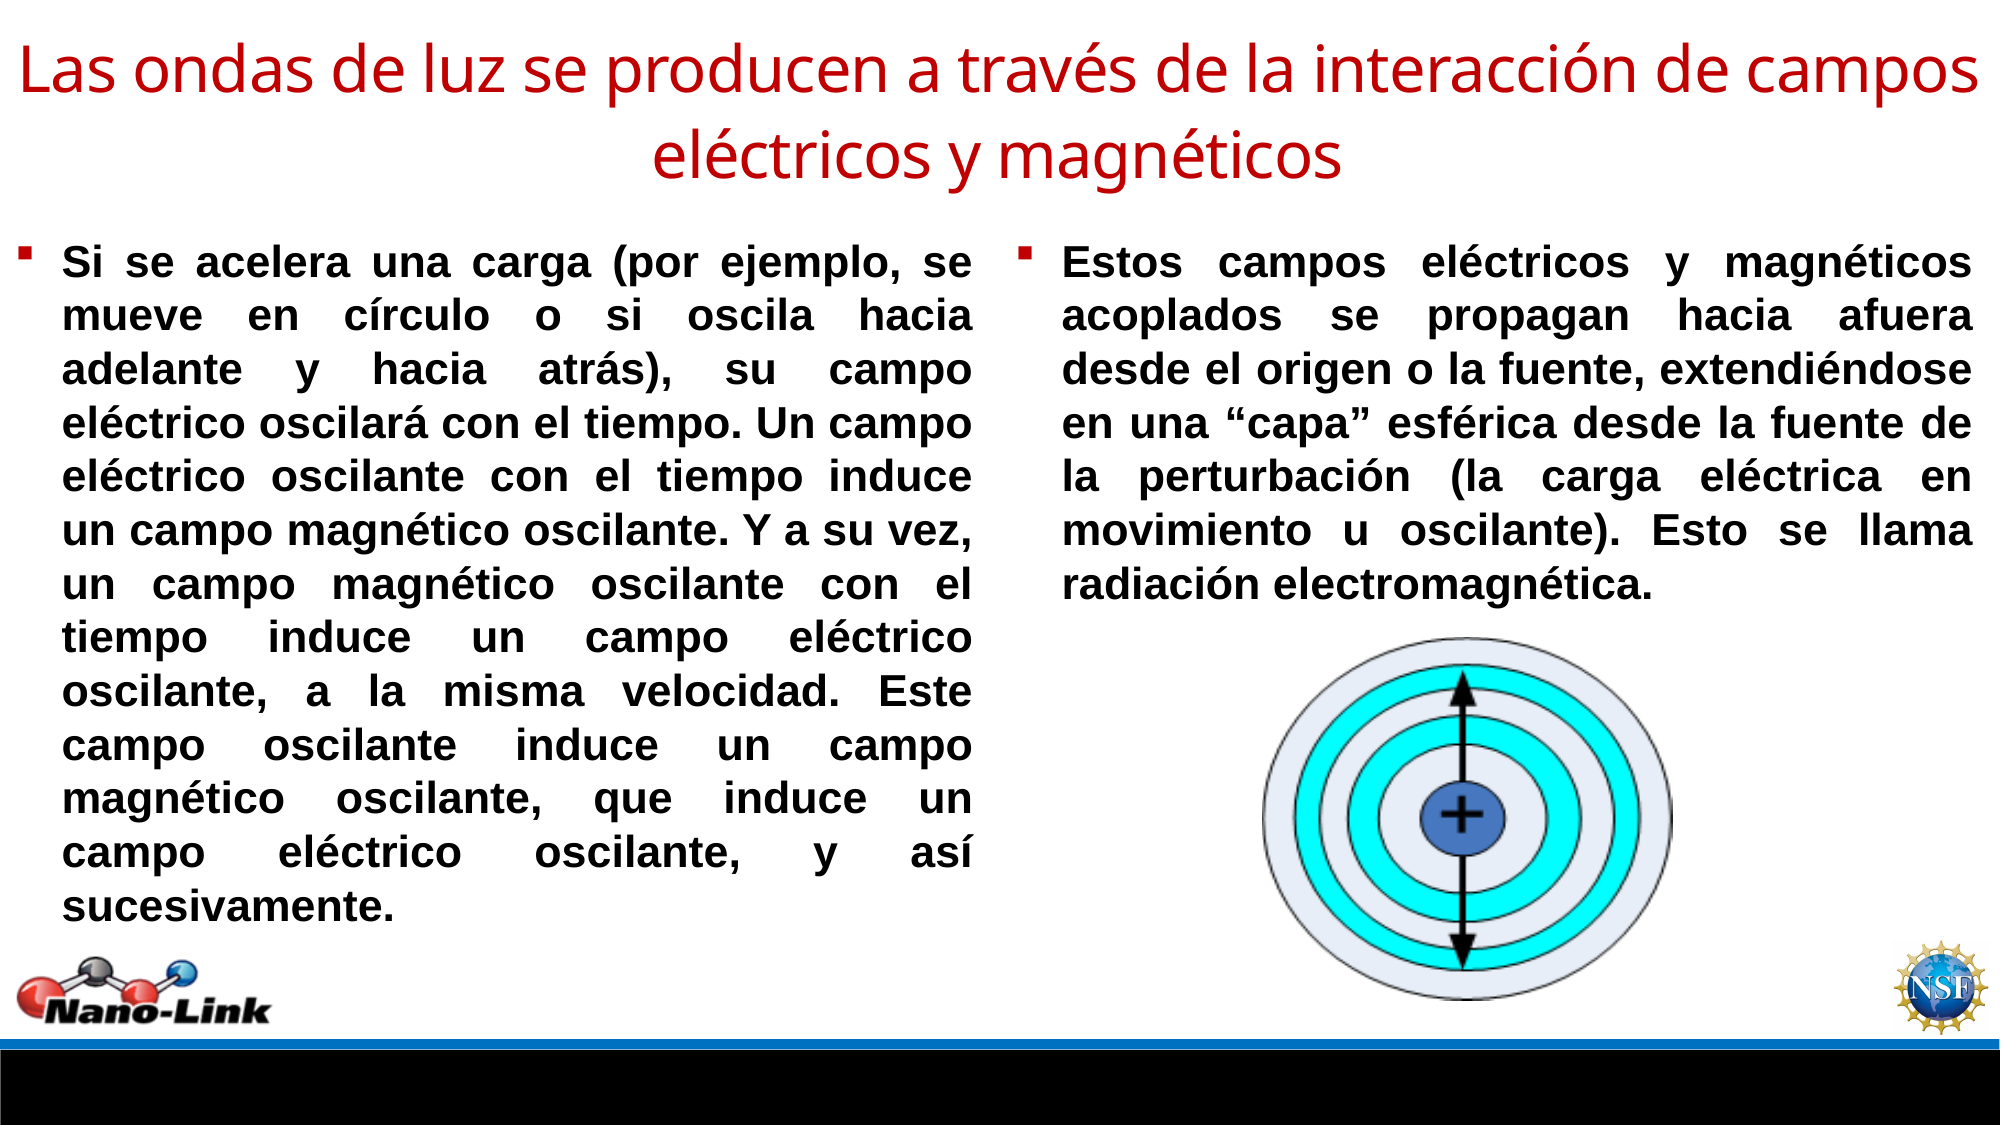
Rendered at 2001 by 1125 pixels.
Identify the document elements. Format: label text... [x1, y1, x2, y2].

text_box Las ondas de luz se producen a través de la interacción de campos eléctricos y magnéticos [0, 11, 1998, 200]
text_box [362, 1024, 675, 1100]
picture [1261, 636, 1674, 1001]
picture [1891, 939, 1990, 1037]
text_box Estos campos eléctricos y magnéticos acoplados se propagan hacia afuera desde el origen o la fuente, extendiéndose en una “capa” esférica desde la fuente de la perturbación (la carga eléctrica en movimiento u oscilante). Esto se llama radiación electromagnética. [999, 224, 1990, 616]
text_box [762, 1024, 1238, 1100]
text_box Si se acelera una carga (por ejemplo, se mueve en círculo o si oscila hacia adelante y hacia atrás), su campo eléctrico oscilará con el tiempo. Un campo eléctrico oscilante con el tiempo induce un campo magnético oscilante. Y a su vez, un campo magnético oscilante con el tiempo induce un campo eléctrico oscilante, a la misma velocidad. Este campo oscilante induce un campo magnético oscilante, que induce un campo eléctrico oscilante, y así sucesivamente. [0, 224, 990, 938]
picture [10, 946, 286, 1037]
